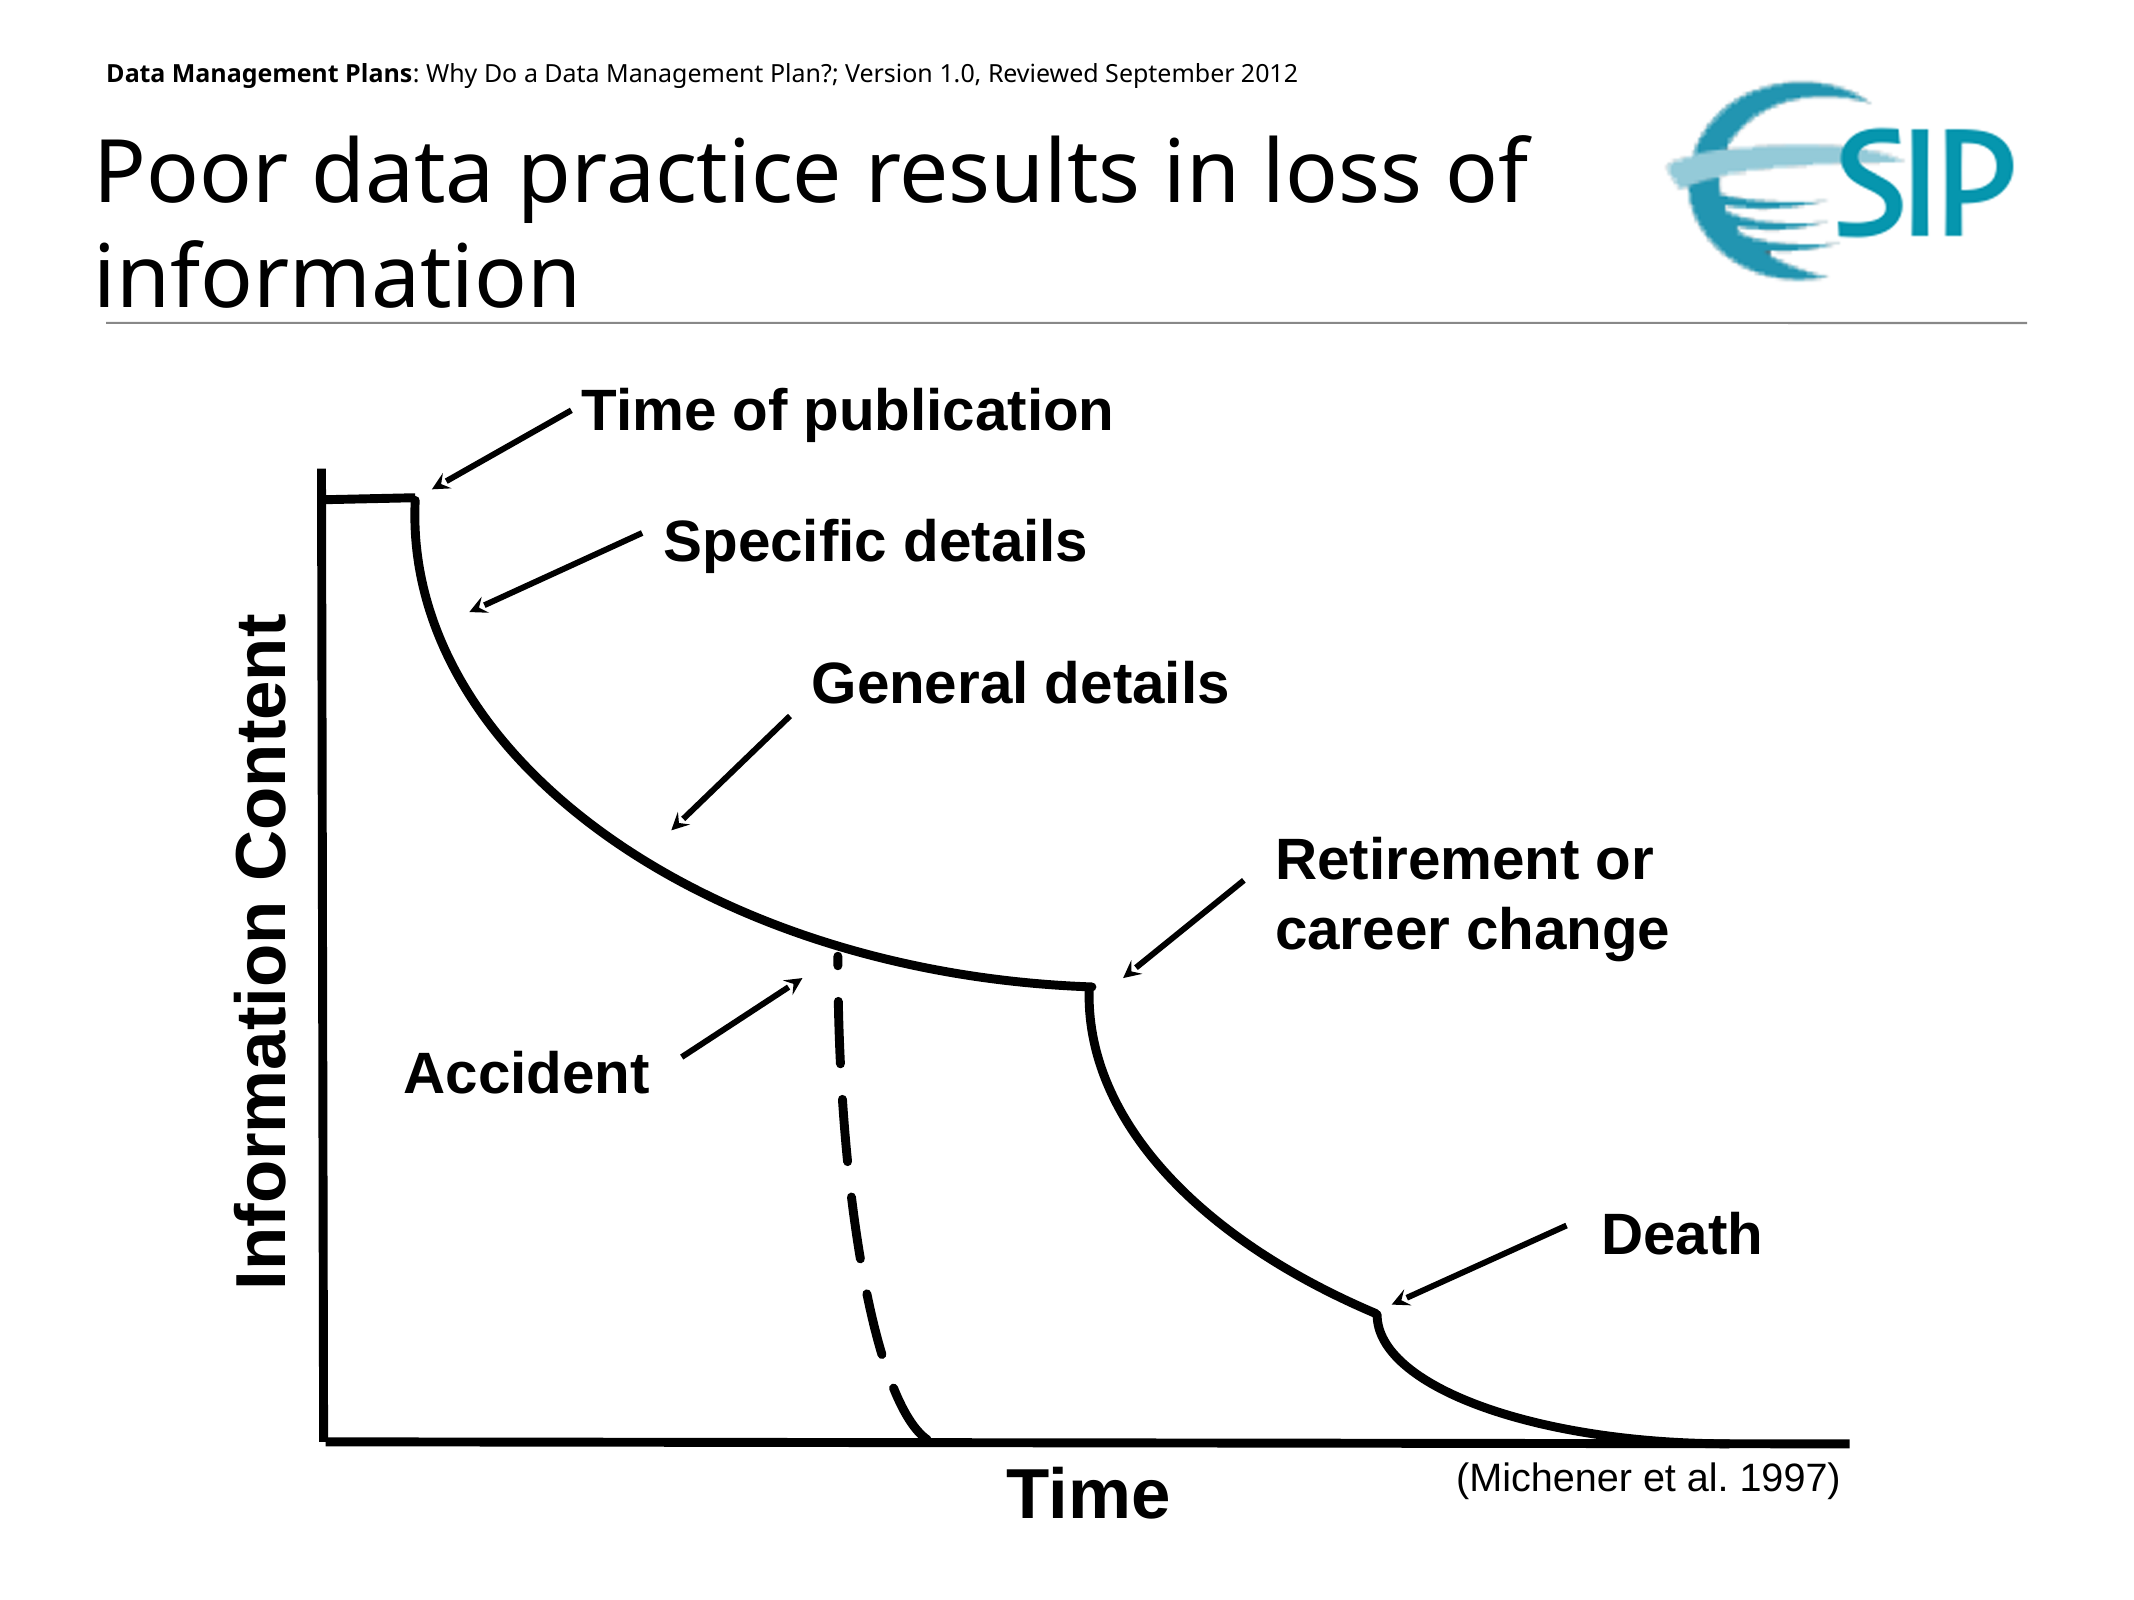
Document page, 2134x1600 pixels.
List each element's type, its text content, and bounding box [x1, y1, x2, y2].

text_box Data Management Plans: Why Do a Data Management Plan?; Version 1.0, Reviewed September 2012 [91, 49, 1380, 100]
title Poor data practice results in loss of information [93, 95, 1803, 325]
picture [1653, 62, 2030, 286]
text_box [202, 360, 1886, 1547]
